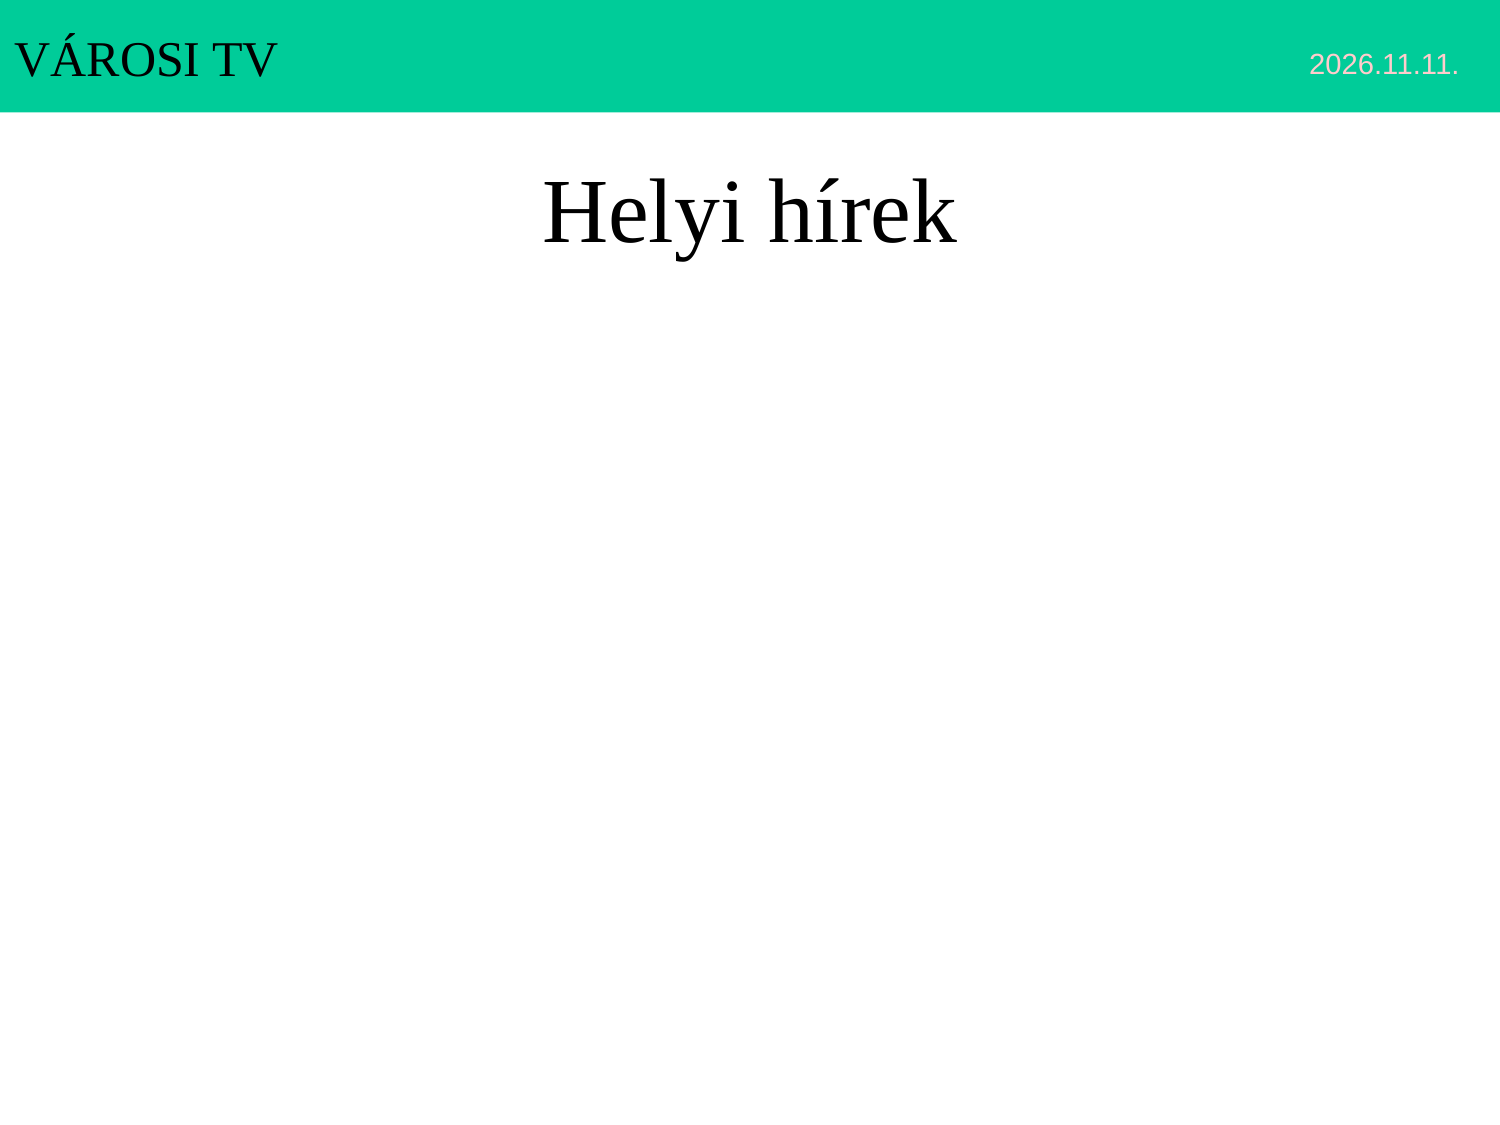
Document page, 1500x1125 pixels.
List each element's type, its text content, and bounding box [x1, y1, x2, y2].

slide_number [1162, 37, 1476, 113]
title Helyi hírek [112, 124, 1388, 288]
